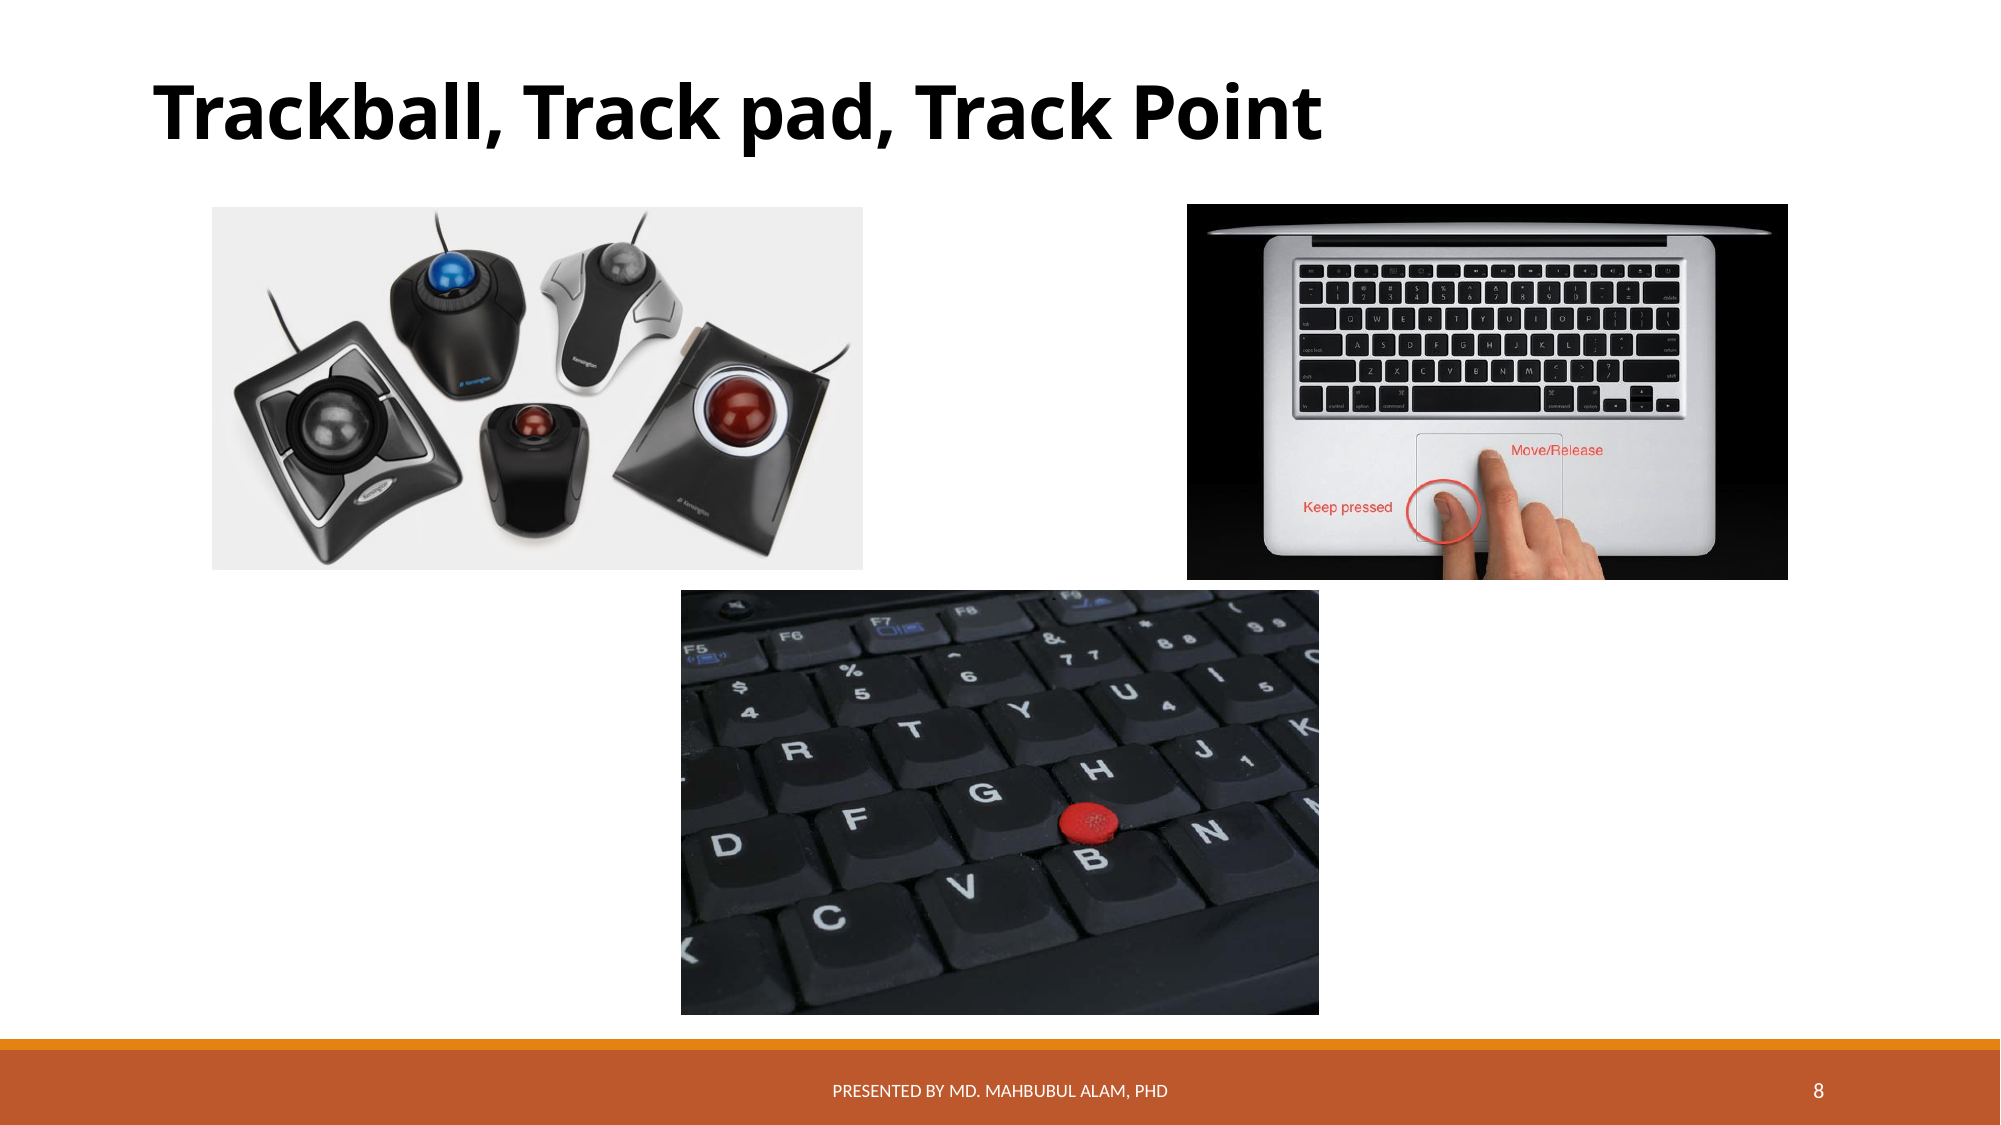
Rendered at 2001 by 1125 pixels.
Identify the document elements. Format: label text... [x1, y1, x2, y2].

picture [681, 589, 1320, 1016]
picture [211, 206, 863, 571]
slide_number 8 [1624, 1059, 1840, 1120]
footer Presented by Md. Mahbubul Alam, PhD [604, 1059, 1396, 1120]
title Trackball, Track pad, Track Point [137, 62, 1830, 163]
picture [1186, 204, 1788, 581]
